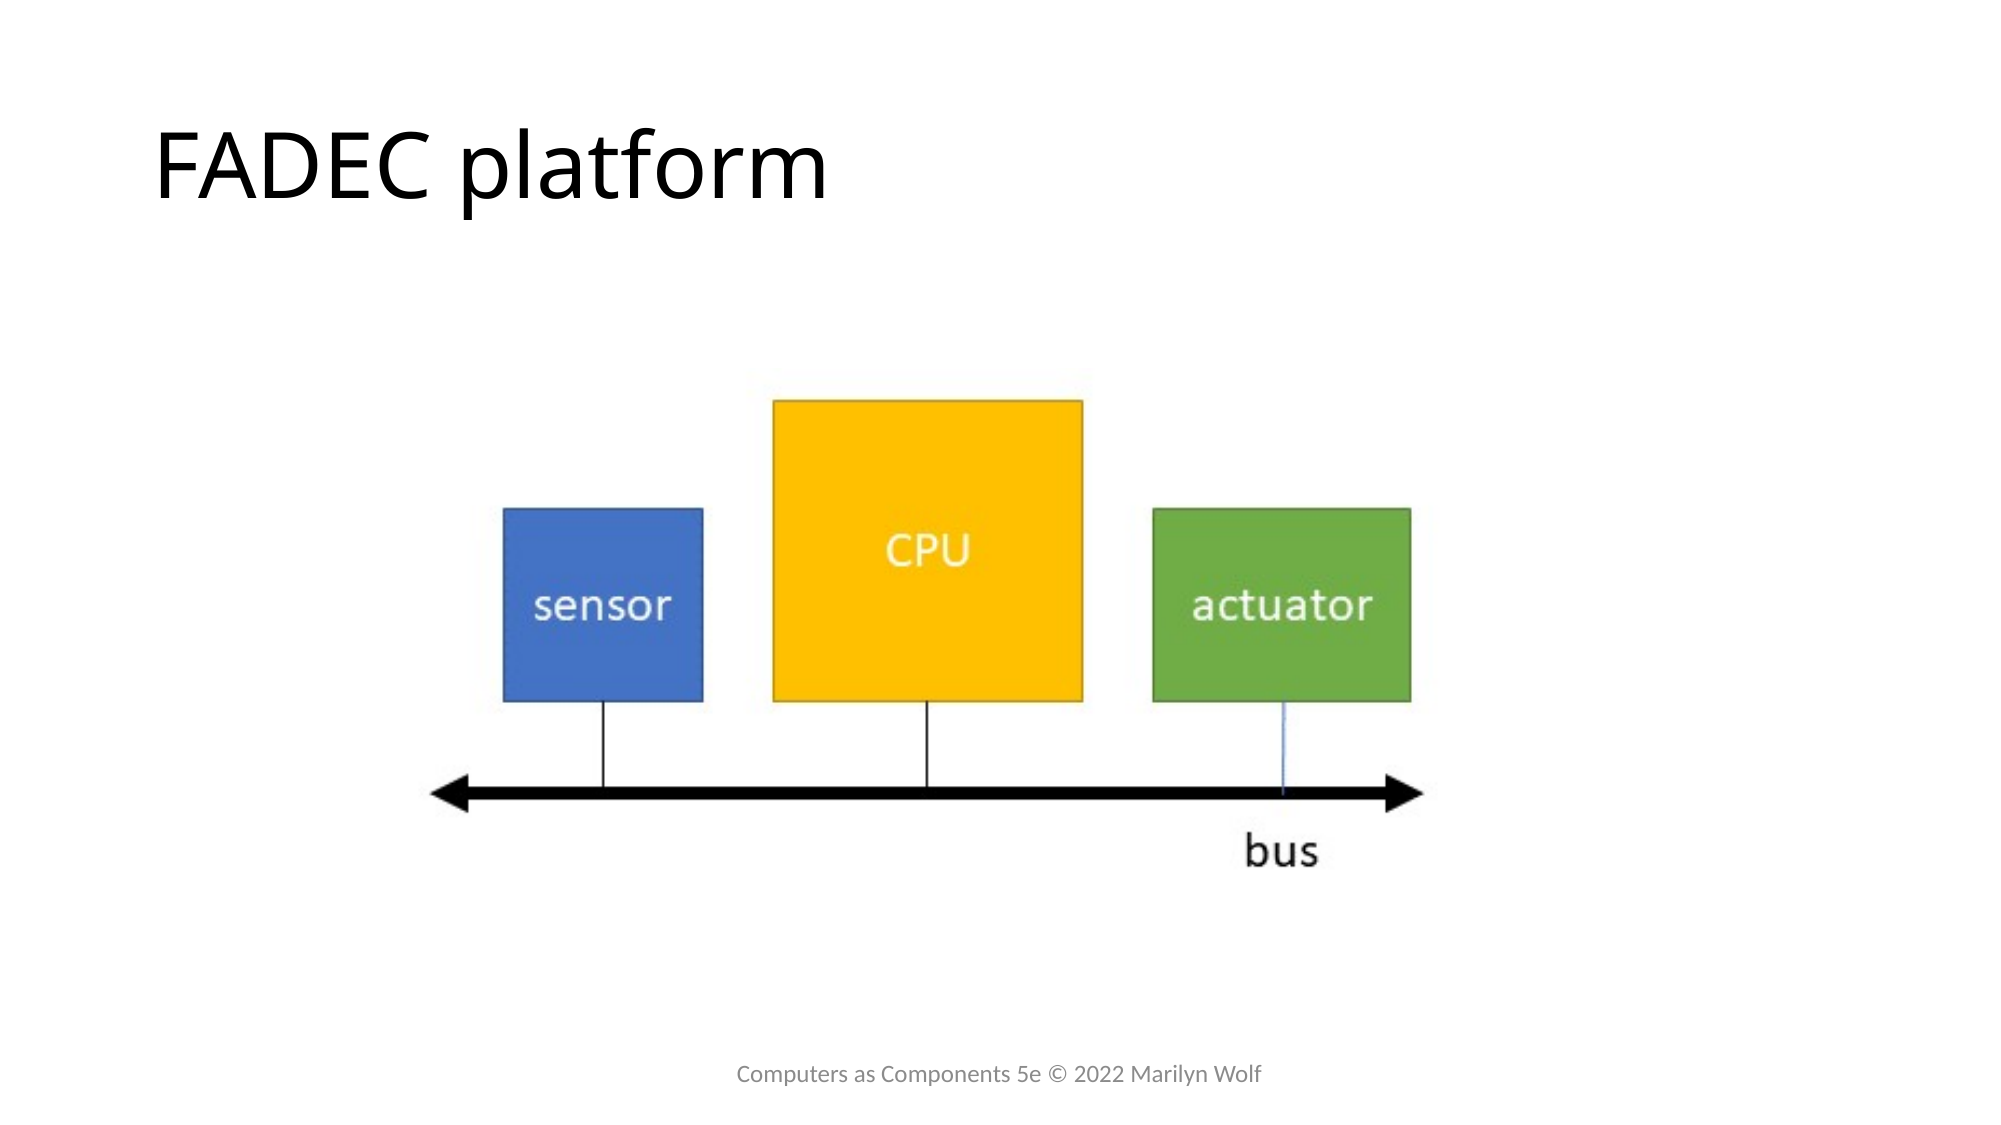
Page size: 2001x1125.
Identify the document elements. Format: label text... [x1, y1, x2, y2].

title FADEC platform [137, 59, 1863, 278]
footer Computers as Components 5e © 2022 Marilyn Wolf [662, 1042, 1338, 1103]
picture [401, 368, 1522, 891]
